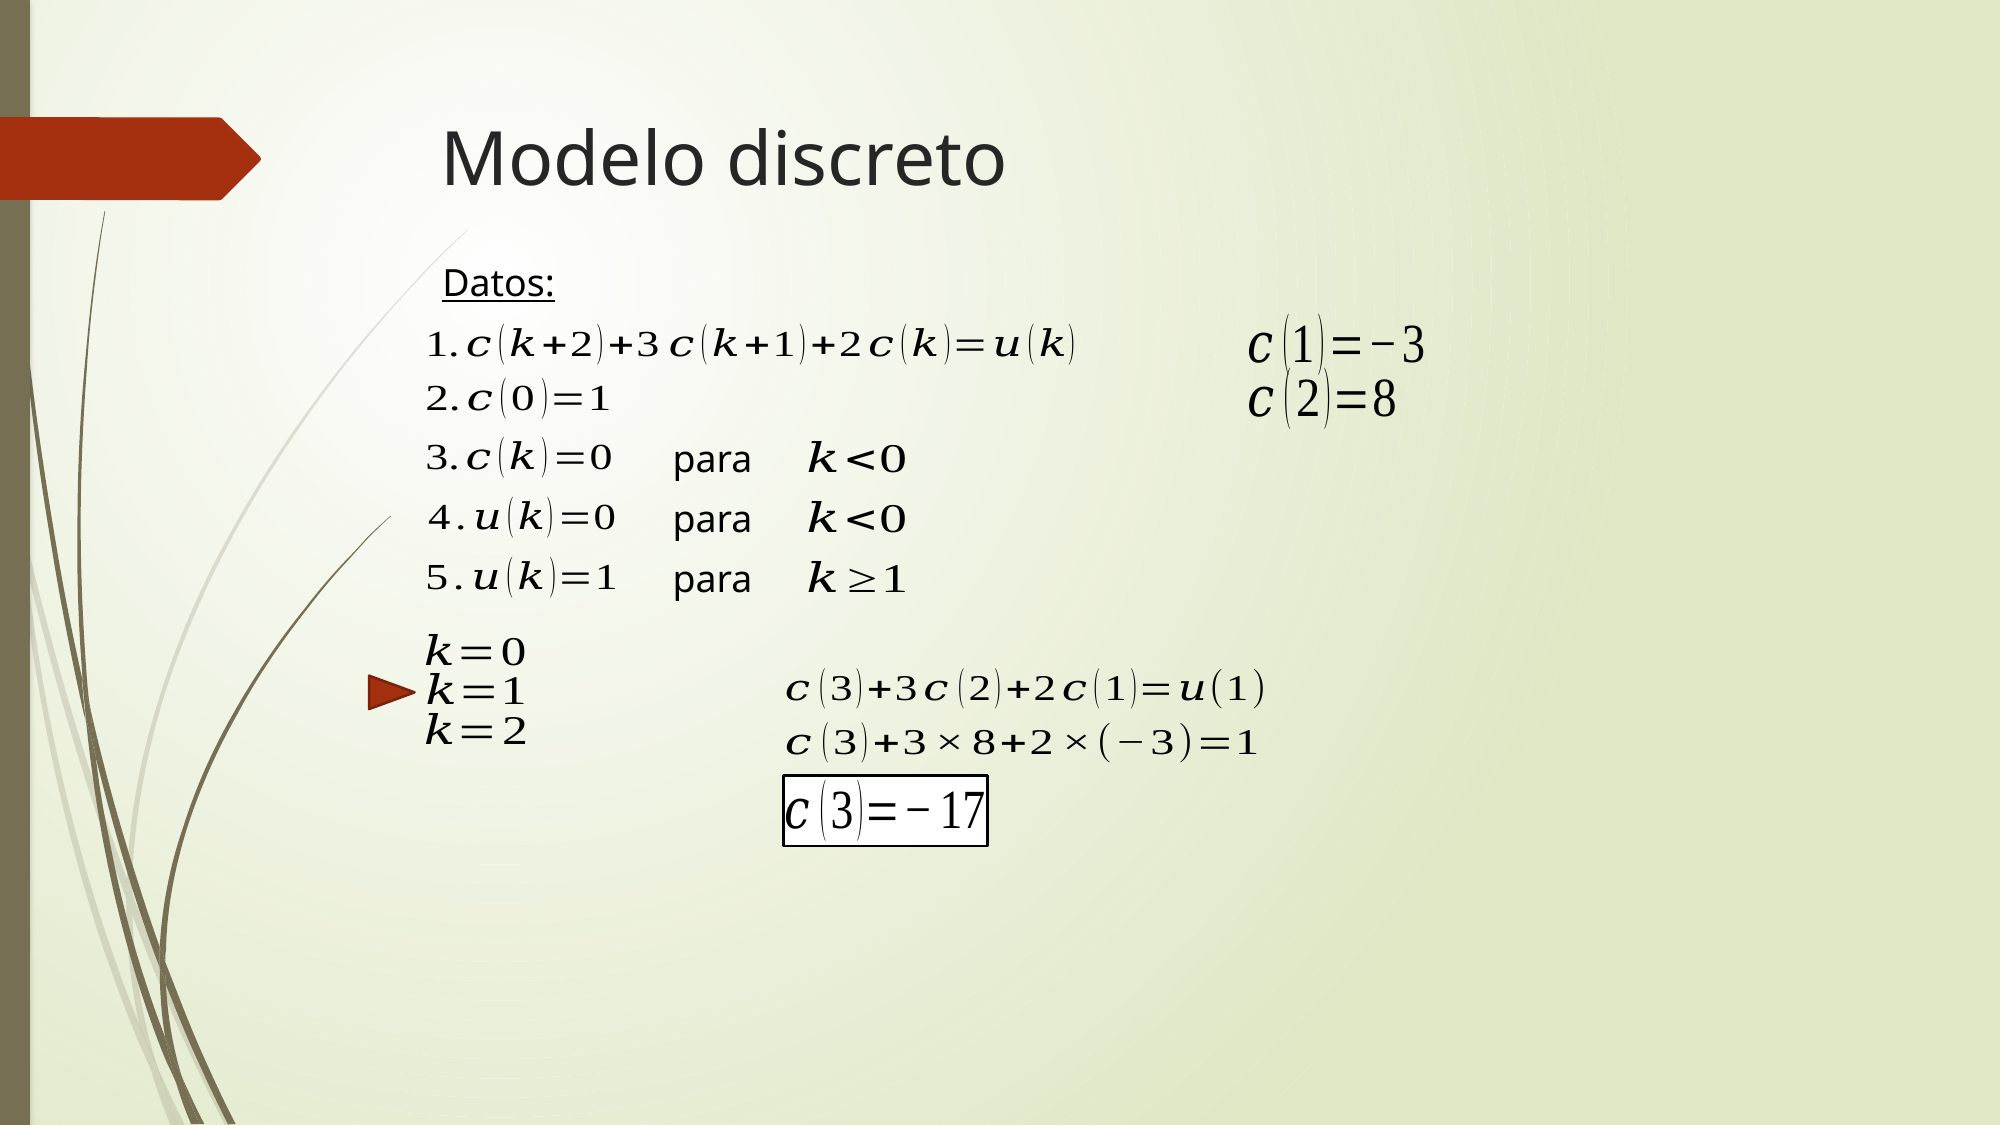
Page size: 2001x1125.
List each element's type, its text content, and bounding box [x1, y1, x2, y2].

text_box para [657, 547, 768, 608]
text_box Datos: [427, 251, 571, 312]
text_box [367, 674, 416, 711]
text_box para [657, 487, 768, 547]
text_box para [657, 427, 768, 487]
title Modelo discreto [425, 102, 1888, 313]
